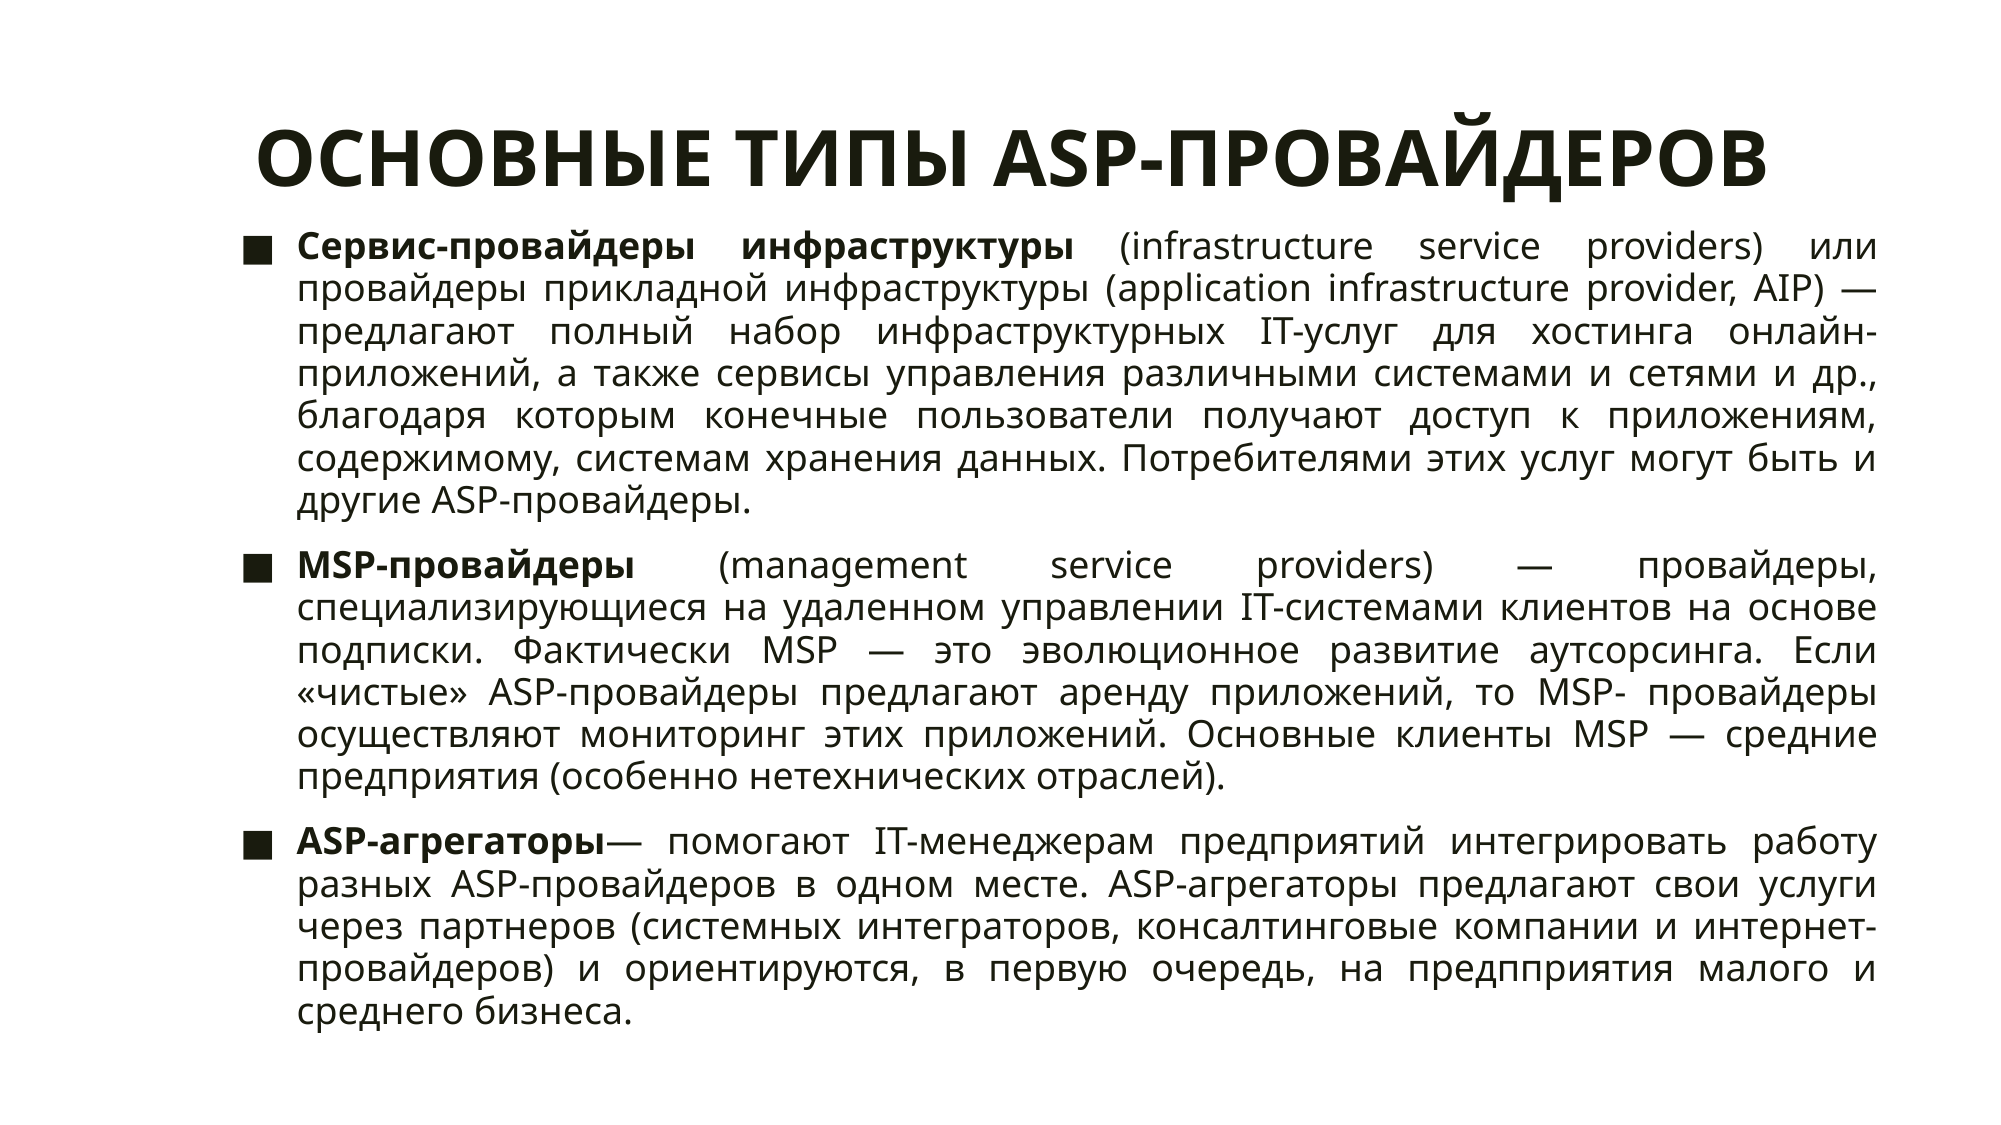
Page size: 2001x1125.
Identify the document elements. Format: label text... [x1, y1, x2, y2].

list Сеpвис-провайдеры инфраструктуры (infrastructure service providers) или провайдеры прикладной инфраструктуры (application infrastructure provider, AIP) — предлагают полный набор инфраструктурных IT-услуг для хостинга онлайн-приложений, а также сеpвисы управления различными системами и сетями и дp., благодаря которым конечные пользователи получают доступ к приложениям, содержимому, системам хранения данных. Потребителями этих услуг могут быть и другие ASP-провайдеры. MSP-провайдеры (management service providers) — провайдеры, специализирующиеся на удаленном управлении IT-системами клиентов на основе подписки. Фактически MSP — это эволюционное развитие аутсорсинга. Если «чистые» ASP-провайдеры предлагают аренду приложений, то MSP- провайдеры осуществляют мониторинг этих приложений. Основные клиенты MSP — средние предприятия (особенно нетехнических отраслей). ASP-агрегаторы— помогают IT-менеджерам предприятий интегрировать работу разных ASP-провайдеров в одном месте. ASP-агрегаторы предлагают свои услуги через партнеров (системных интеграторов, консалтинговые компании и интернет-провайдеров) и ориентируются, в первую очередь, на предпприятия малого и среднего бизнеса. [225, 218, 1894, 1041]
title ОСНОВНЫЕ ТИПЫ ASP-ПРОВАЙДЕРОВ [225, 112, 1800, 218]
